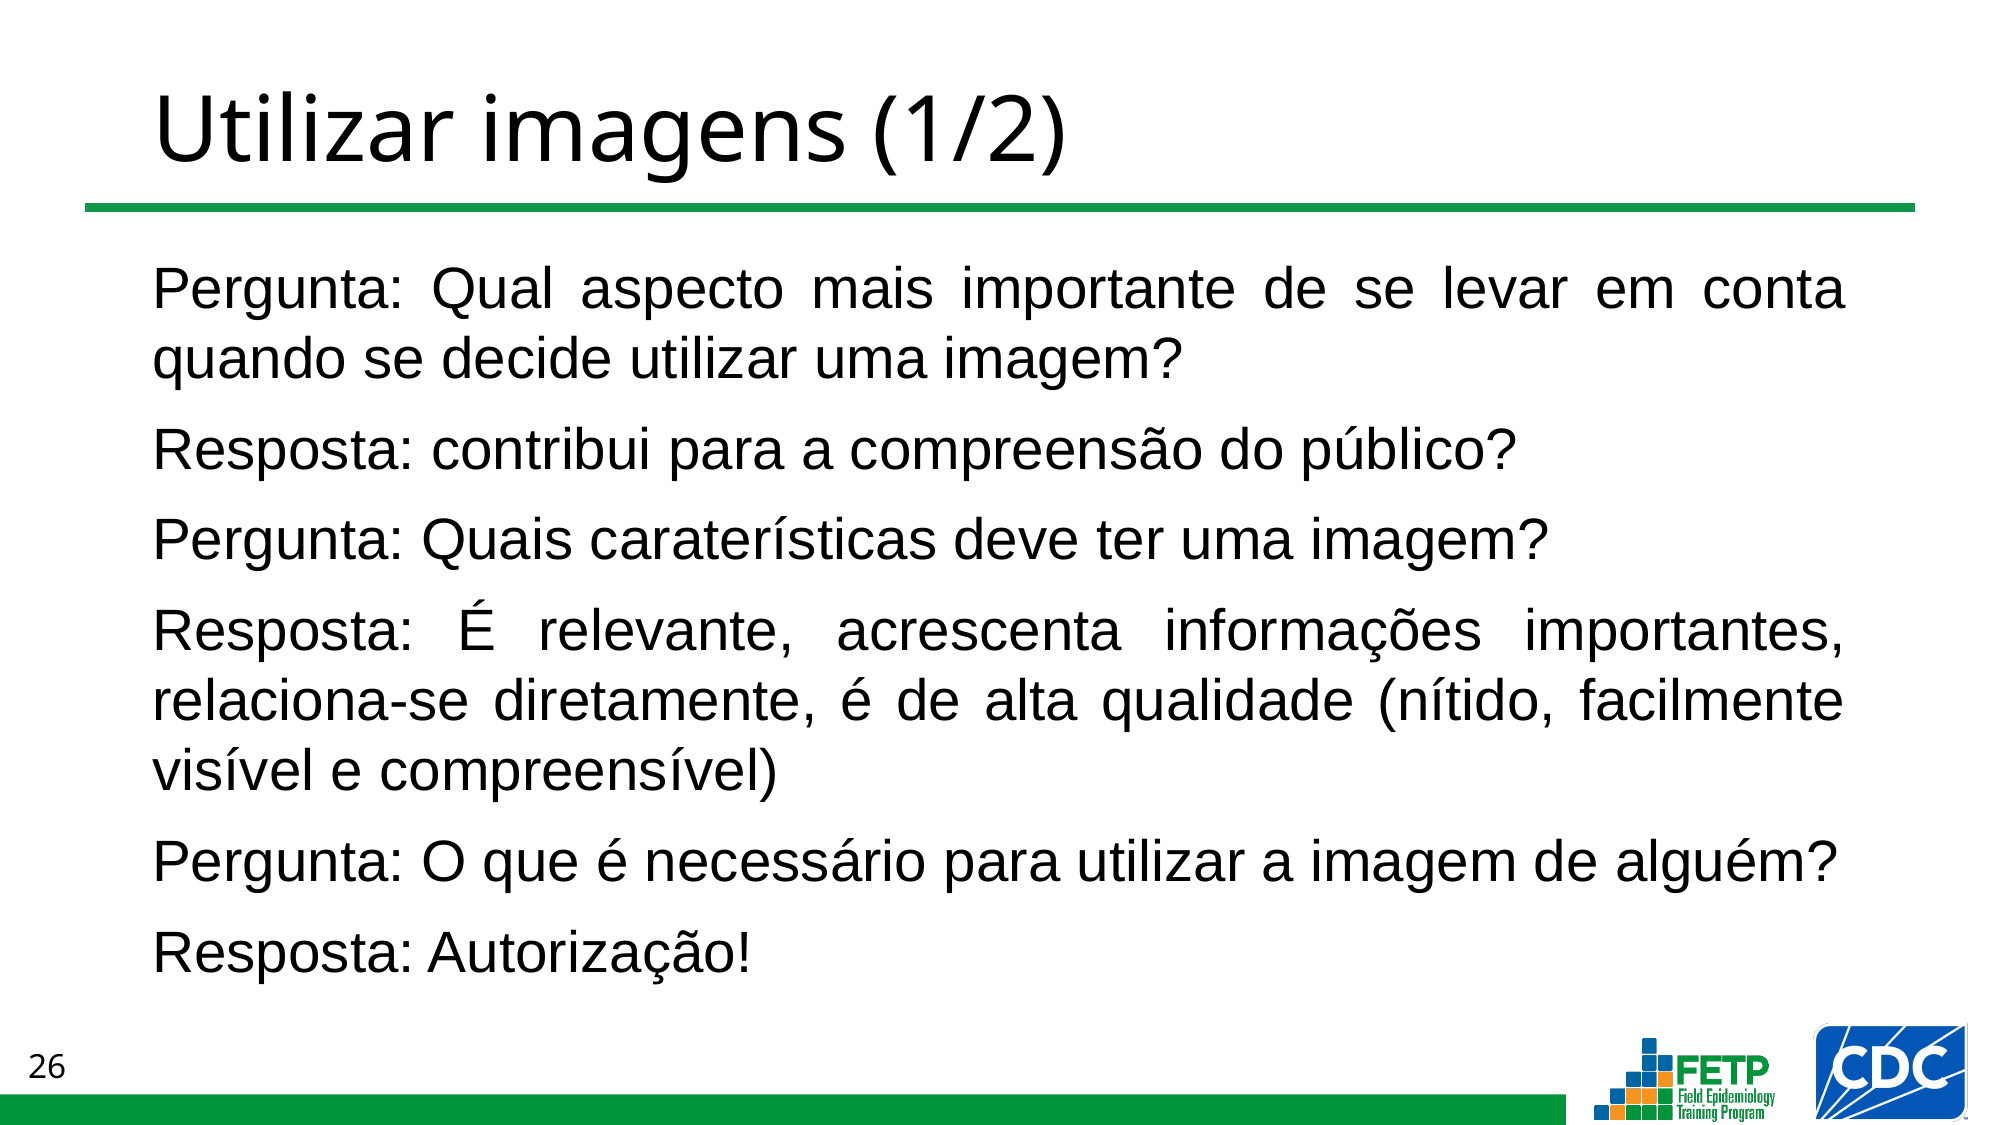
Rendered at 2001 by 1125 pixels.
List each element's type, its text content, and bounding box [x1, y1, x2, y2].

title Utilizar imagens (1/2) [137, 75, 1863, 207]
picture [1594, 1038, 1775, 1122]
picture [1813, 1023, 1968, 1122]
list Pergunta: Qual aspecto mais importante de se levar em conta quando se decide utilizar uma imagem? Resposta: contribui para a compreensão do público? Pergunta: Quais caraterísticas deve ter uma imagem? Resposta: É relevante, acrescenta informações importantes, relaciona-se diretamente, é de alta qualidade (nítido, facilmente visível e compreensível) Pergunta: O que é necessário para utilizar a imagem de alguém? Resposta: Autorização! [137, 242, 1863, 1004]
